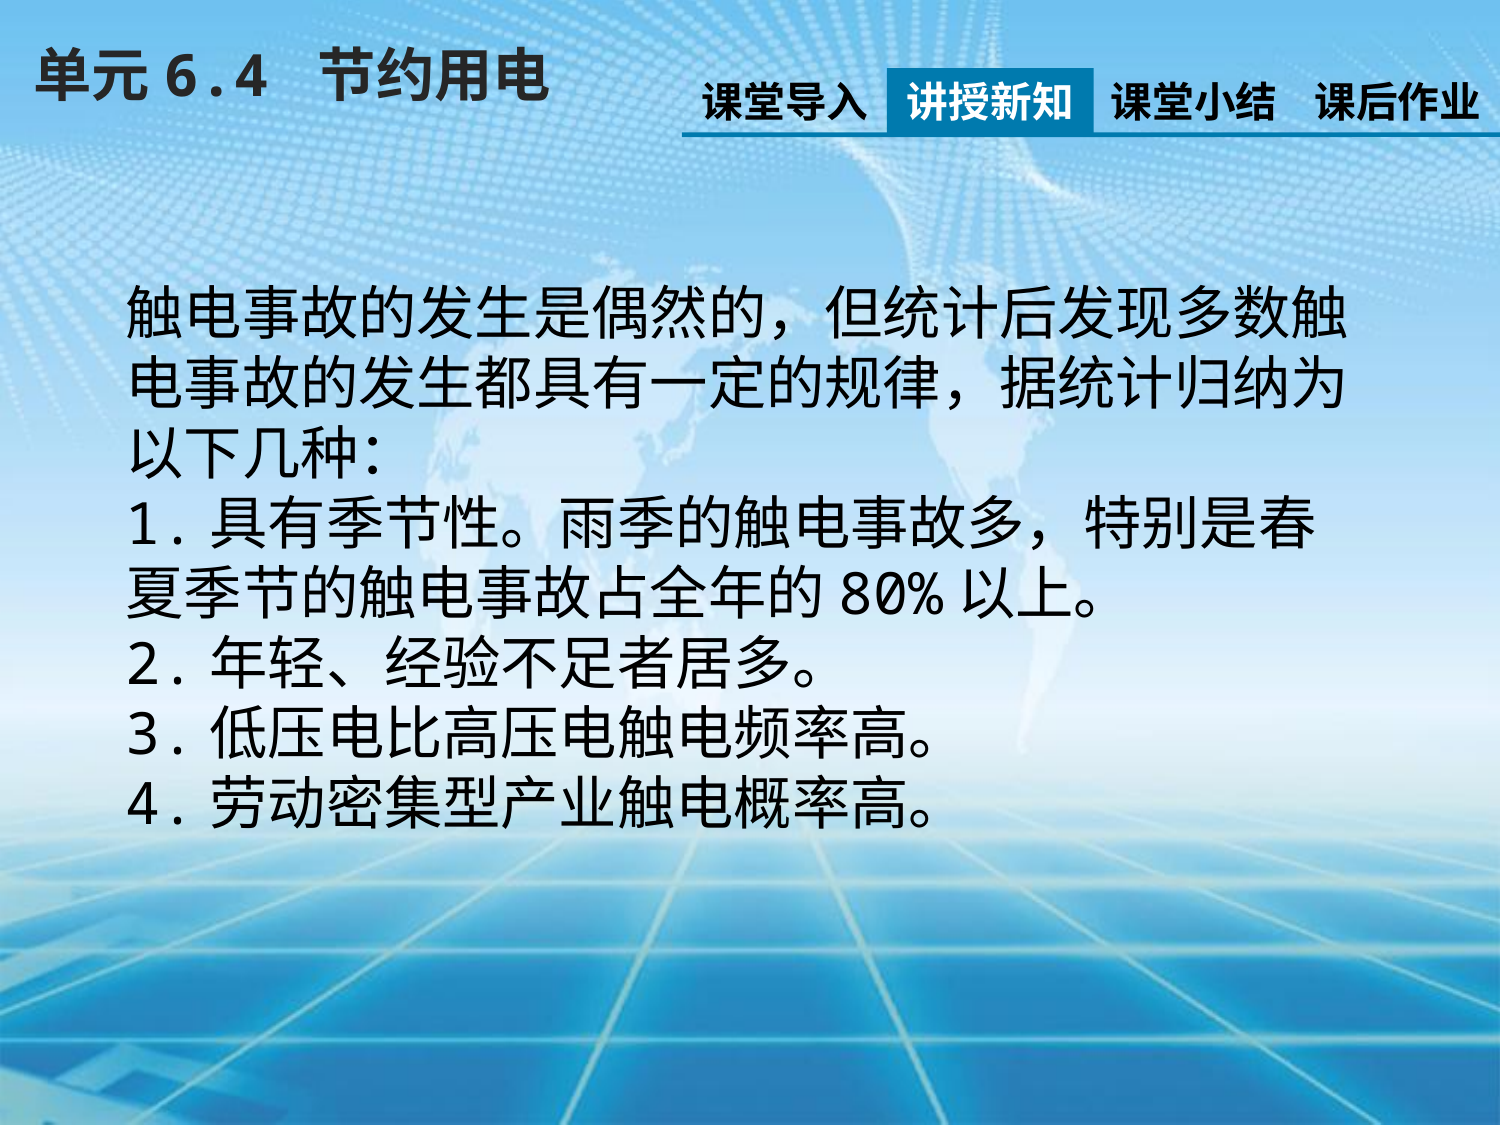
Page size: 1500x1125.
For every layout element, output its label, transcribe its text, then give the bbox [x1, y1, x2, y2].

picture [0, 0, 1500, 1125]
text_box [18, 30, 1500, 135]
text_box 触电事故的发生是偶然的，但统计后发现多数触电事故的发生都具有一定的规律，据统计归纳为以下几种： 1.具有季节性。雨季的触电事故多，特别是春夏季节的触电事故占全年的80%以上。 2.年轻、经验不足者居多。 3.低压电比高压电触电频率高。 4.劳动密集型产业触电概率高。 [110, 268, 1368, 844]
